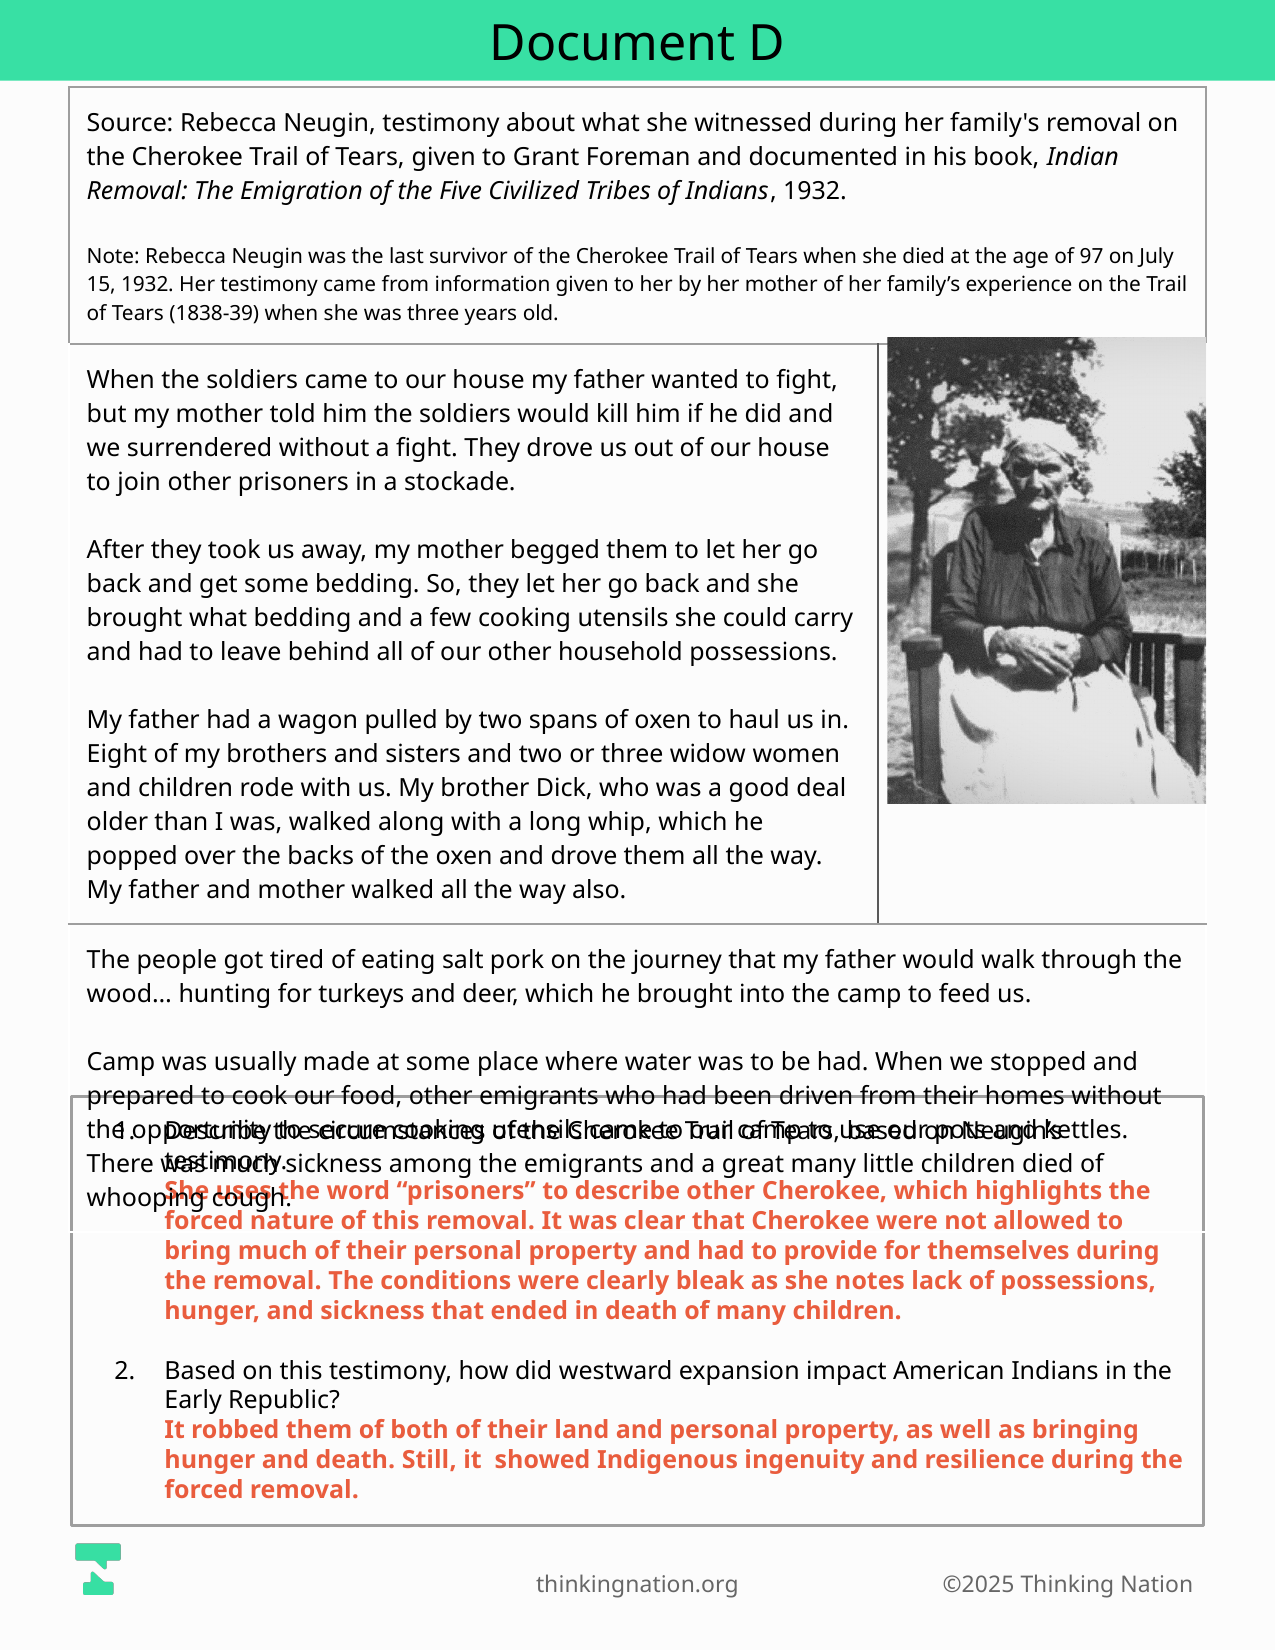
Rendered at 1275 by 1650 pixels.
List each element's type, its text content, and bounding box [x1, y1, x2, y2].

picture [62, 1533, 134, 1605]
text_box ©2025 Thinking Nation [907, 1553, 1210, 1605]
text_box Document D [0, 0, 1275, 81]
table_cell When the soldiers came to our house my father wanted to fight, but my mother told him the soldiers would kill him if he did and we surrendered without a fight. They drove us out of our house to join other prisoners in a stockade. After they took us away, my mother begged them to let her go back and get some bedding. So, they let her go back and she brought what bedding and a few cooking utensils she could carry and had to leave behind all of our other household possessions. My father had a wagon pulled by two spans of oxen to haul us in. Eight of my brothers and sisters and two or three widow women and children rode with us. My brother Dick, who was a good deal older than I was, walked along with a long whip, which he popped over the backs of the oxen and drove them all the way. My father and mother walked all the way also. [70, 345, 877, 923]
table_cell The people got tired of eating salt pork on the journey that my father would walk through the wood… hunting for turkeys and deer, which he brought into the camp to feed us. Camp was usually made at some place where water was to be had. When we stopped and prepared to cook our food, other emigrants who had been driven from their homes without the opportunity to secure cooking utensils came to our camp to use our pots and kettles. There was much sickness among the emigrants and a great many little children died of whooping cough. [70, 925, 1205, 1231]
table_header Source: Rebecca Neugin, testimony about what she witnessed during her family's removal on the Cherokee Trail of Tears, given to Grant Foreman and documented in his book, Indian Removal: The Emigration of the Five Civilized Tribes of Indians, 1932. Note: Rebecca Neugin was the last survivor of the Cherokee Trail of Tears when she died at the age of 97 on July 15, 1932. Her testimony came from information given to her by her mother of her family’s experience on the Trail of Tears (1838-39) when she was three years old. [70, 88, 1205, 343]
table_cell [879, 345, 1205, 923]
text_box thinkingnation.org [486, 1553, 789, 1605]
text_box Describe the circumstances of the Cherokee Trail of Tears, based on Neugin’s testimony. She uses the word “prisoners” to describe other Cherokee, which highlights the forced nature of this removal. It was clear that Cherokee were not allowed to bring much of their personal property and had to provide for themselves during the removal. The conditions were clearly bleak as she notes lack of possessions, hunger, and sickness that ended in death of many children. Based on this testimony, how did westward expansion impact American Indians in the Early Republic? It robbed them of both of their land and personal property, as well as bringing hunger and death. Still, it showed Indigenous ingenuity and resilience during the forced removal. [71, 1233, 1204, 1526]
picture [887, 337, 1207, 804]
